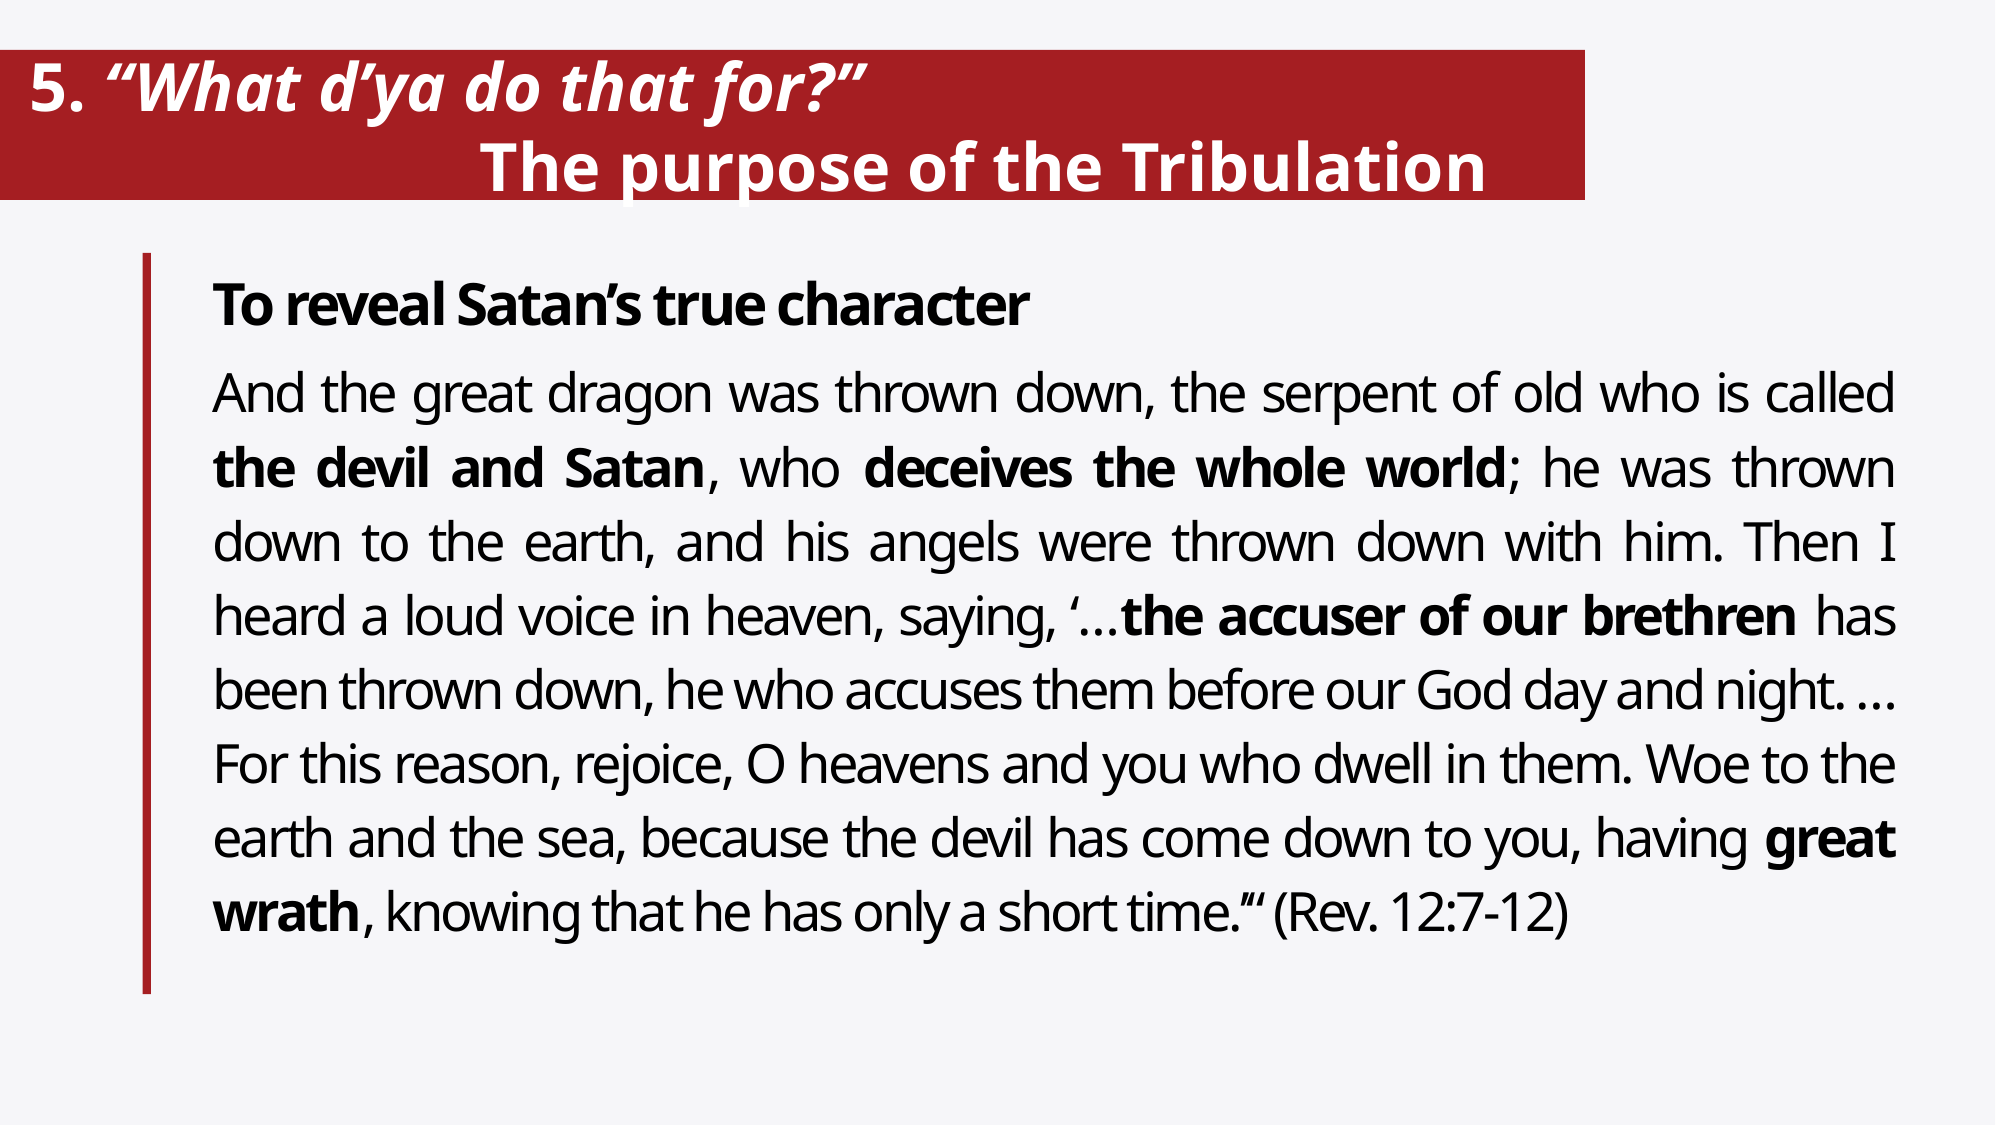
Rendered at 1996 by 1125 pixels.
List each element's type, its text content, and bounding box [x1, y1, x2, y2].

title 5. “What d’ya do that for?” The purpose of the Tribulation [14, 62, 1810, 188]
subtitle To reveal Satan’s true character And the great dragon was thrown down, the serpent of old who is called the devil and Satan, who deceives the whole world; he was thrown down to the earth, and his angels were thrown down with him. Then I heard a loud voice in heaven, saying, ‘…the accuser of our brethren has been thrown down, he who accuses them before our God day and night. … For this reason, rejoice, O heavens and you who dwell in them. Woe to the earth and the sea, because the devil has come down to you, having great wrath, knowing that he has only a short time.’“ (Rev. 12:7-12) [197, 249, 1910, 1000]
